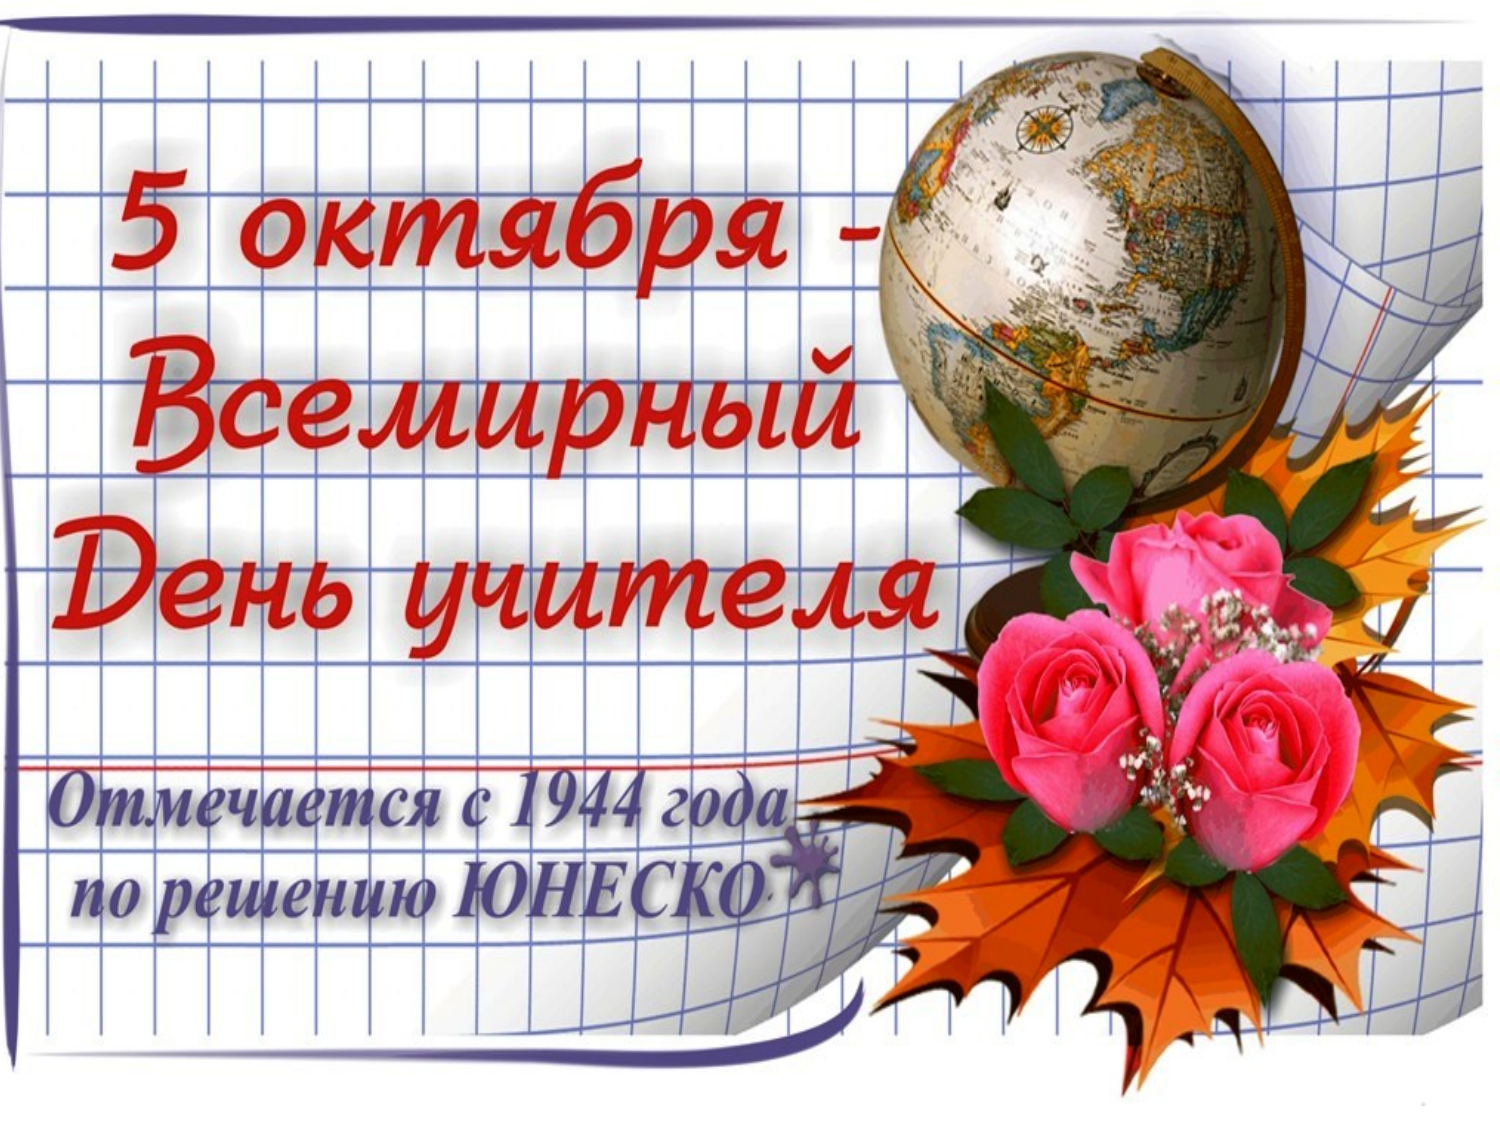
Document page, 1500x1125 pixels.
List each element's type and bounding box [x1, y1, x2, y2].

list [0, 0, 1500, 1107]
